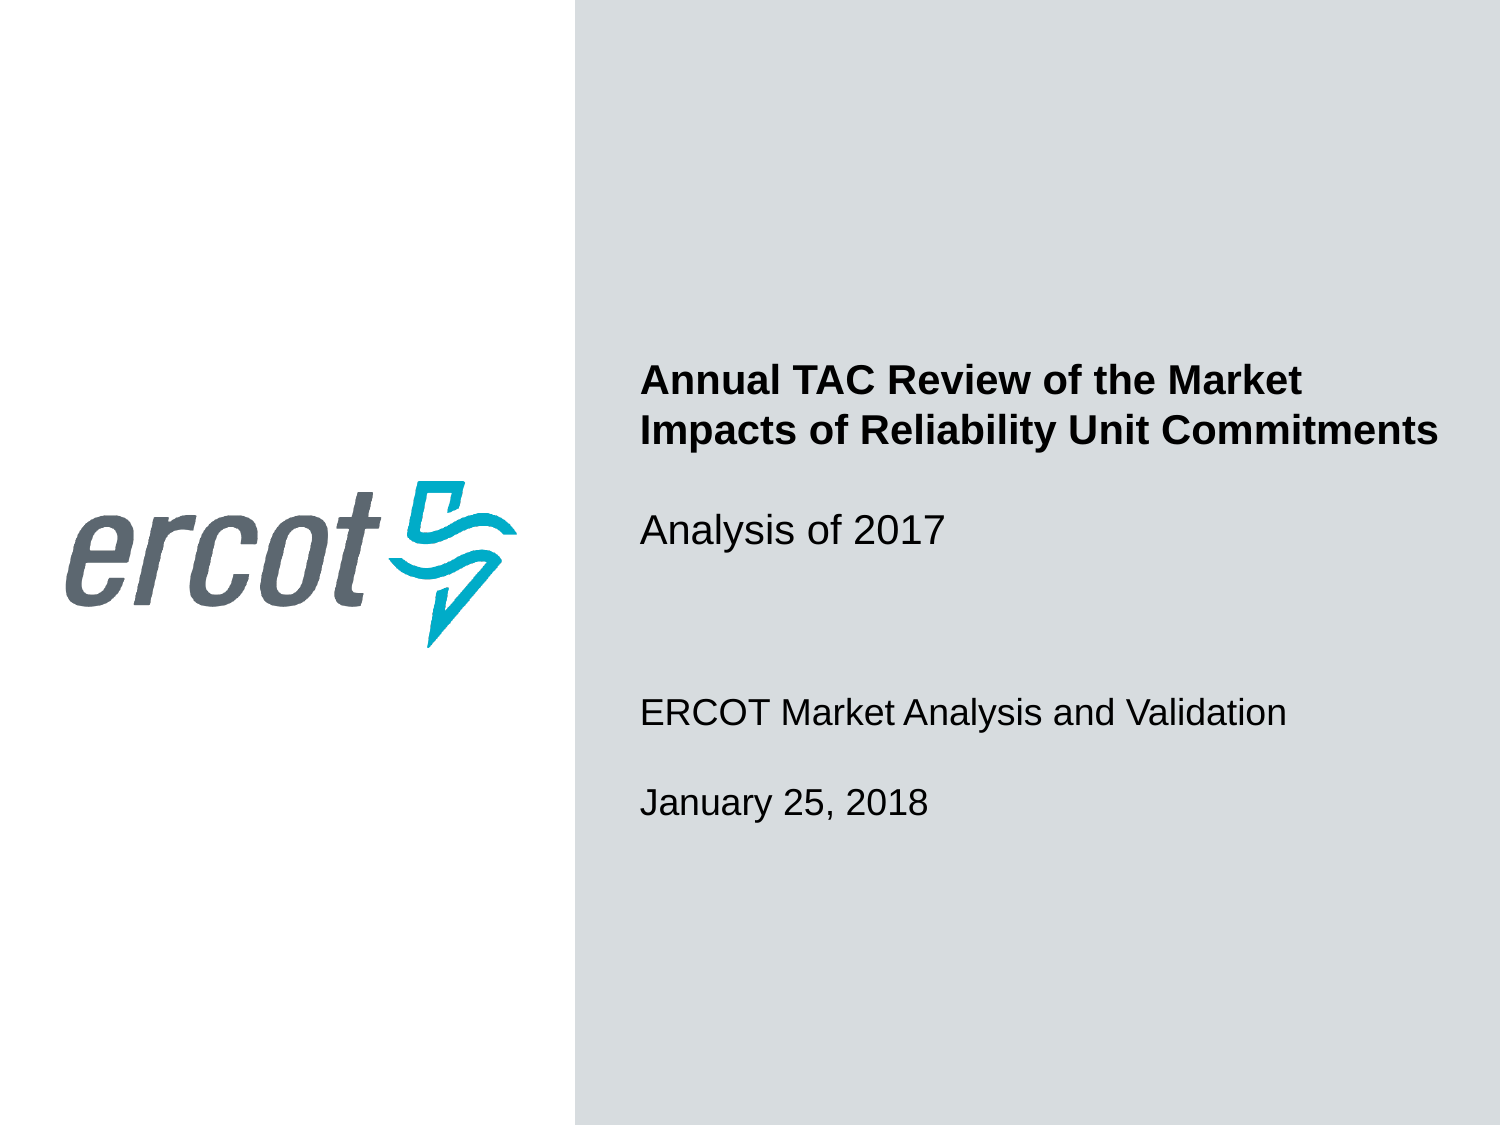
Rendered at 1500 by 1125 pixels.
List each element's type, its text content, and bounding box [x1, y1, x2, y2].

text_box Annual TAC Review of the Market Impacts of Reliability Unit Commitments Analysis of 2017 ERCOT Market Analysis and Validation January 25, 2018 [624, 345, 1475, 831]
picture [56, 471, 525, 654]
